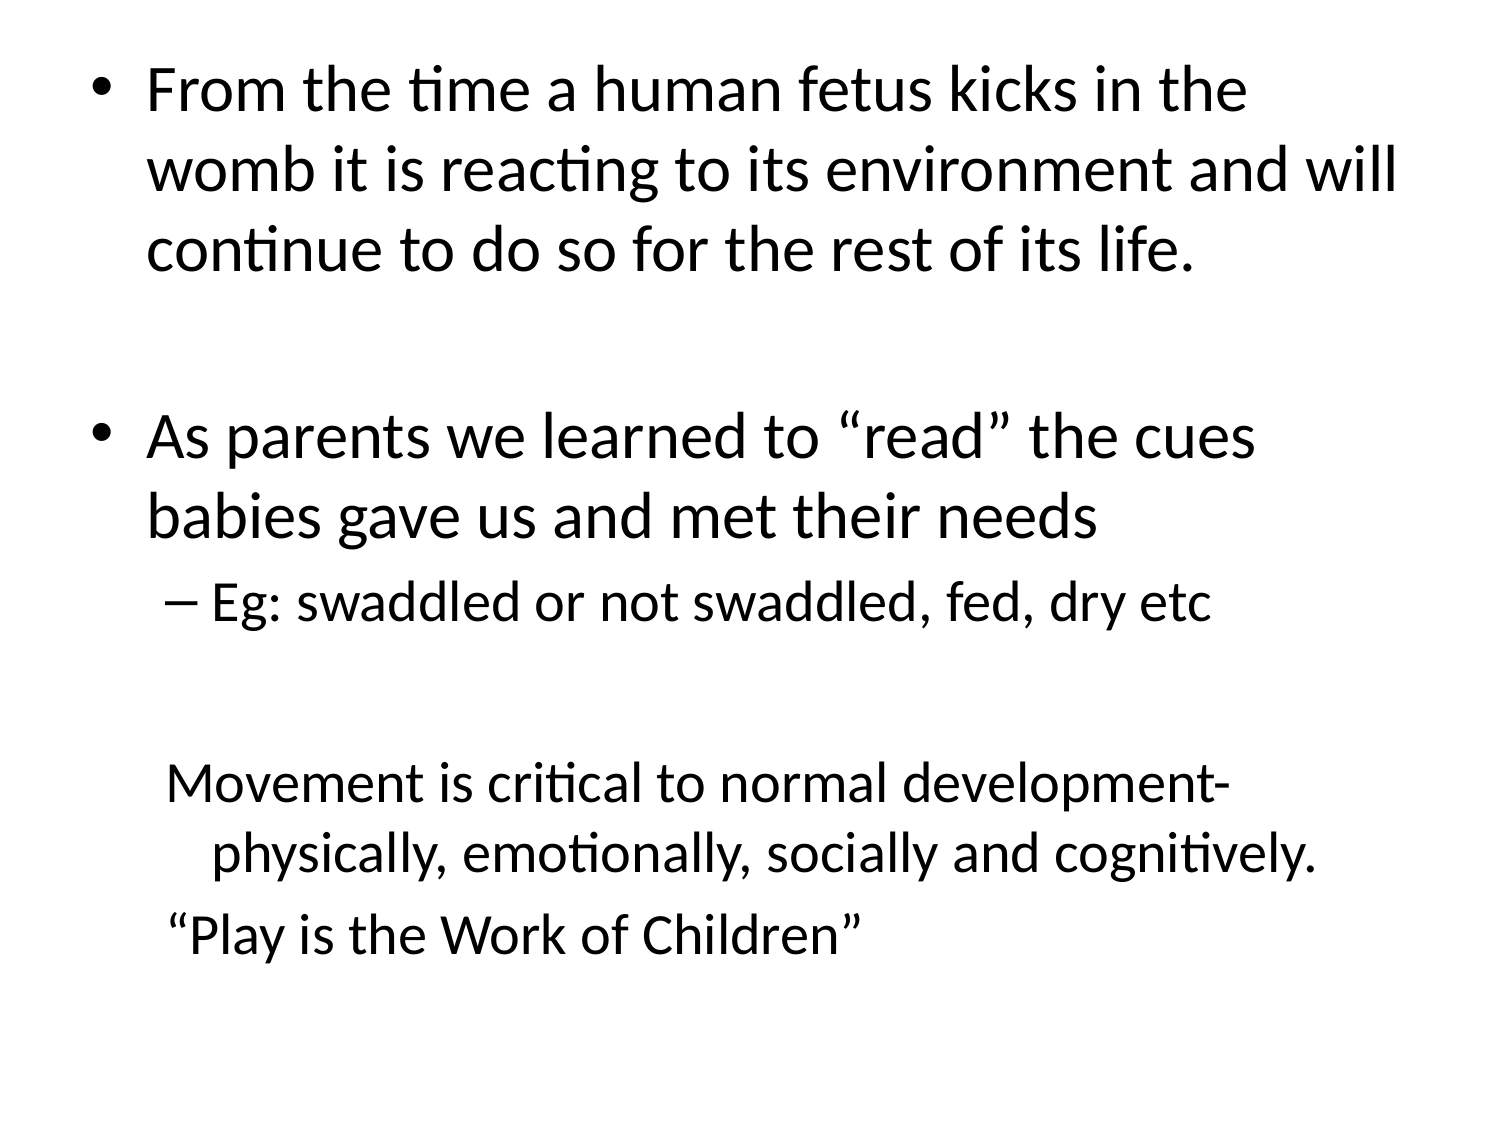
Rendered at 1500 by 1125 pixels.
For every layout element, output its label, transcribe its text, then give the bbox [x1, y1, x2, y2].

list From the time a human fetus kicks in the womb it is reacting to its environment and will continue to do so for the rest of its life. As parents we learned to “read” the cues babies gave us and met their needs Eg: swaddled or not swaddled, fed, dry etc Movement is critical to normal development-physically, emotionally, socially and cognitively. “Play is the Work of Children” [75, 37, 1425, 1063]
